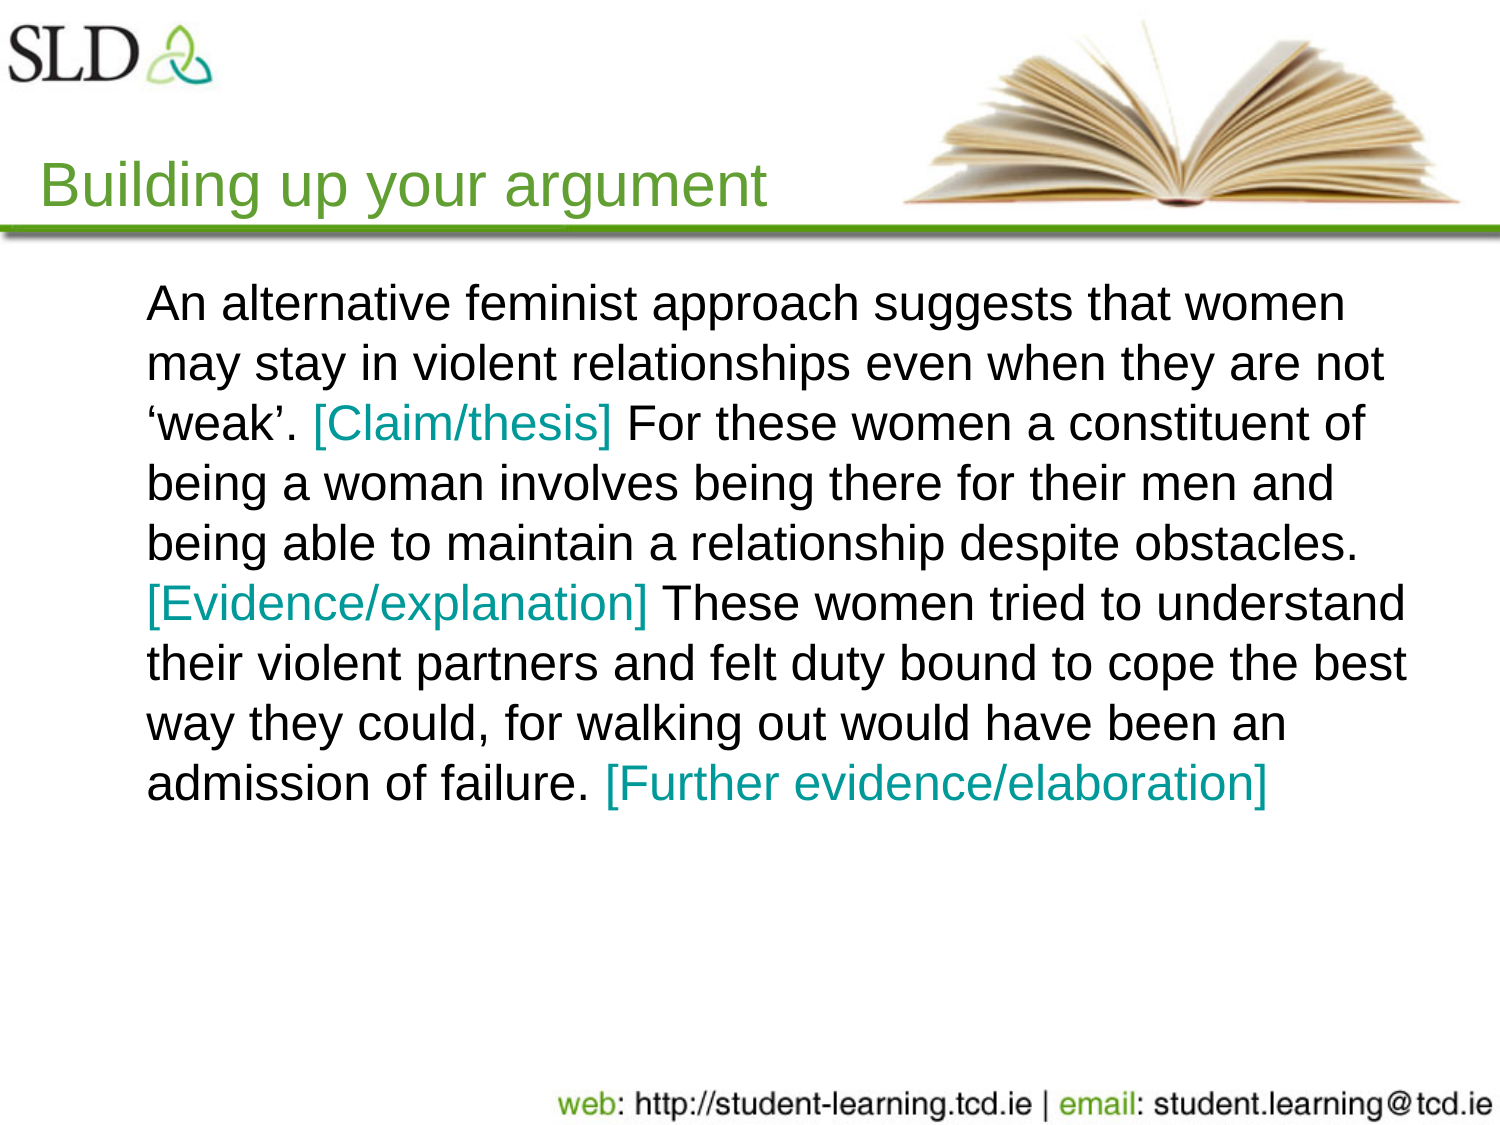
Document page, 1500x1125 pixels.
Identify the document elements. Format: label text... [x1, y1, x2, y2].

title Building up your argument [24, 87, 1376, 276]
list An alternative feminist approach suggests that women may stay in violent relationships even when they are not ‘weak’. [Claim/thesis] For these women a constituent of being a woman involves being there for their men and being able to maintain a relationship despite obstacles. [Evidence/explanation] These women tried to understand their violent partners and felt duty bound to cope the best way they could, for walking out would have been an admission of failure. [Further evidence/elaboration] [74, 262, 1426, 1006]
picture [0, 0, 1500, 1125]
